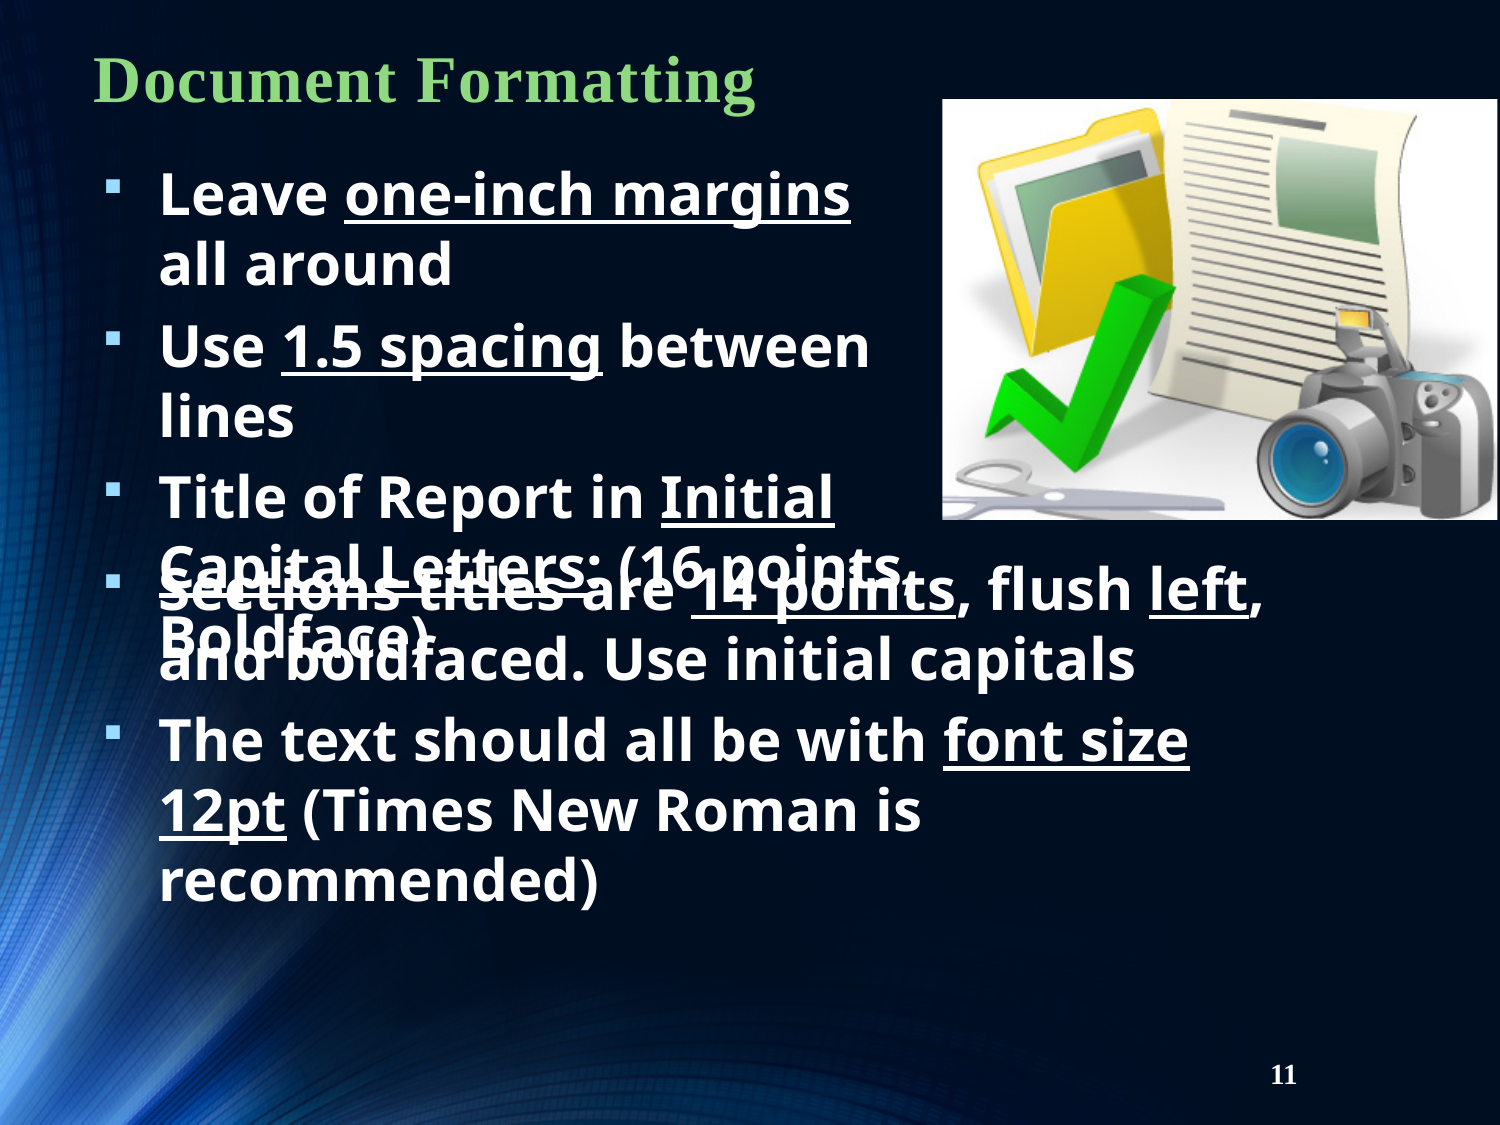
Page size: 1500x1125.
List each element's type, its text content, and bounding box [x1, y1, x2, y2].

text_box Sections titles are 14 points, flush left, and boldfaced. Use initial capitals The text should all be with font size 12pt (Times New Roman is recommended) [87, 544, 1330, 921]
slide_number 11 [1209, 1050, 1313, 1096]
picture [0, 0, 1500, 1125]
text_box Leave one-inch margins all around Use 1.5 spacing between lines Title of Report in Initial Capital Letters: (16 points, Boldface) [87, 149, 943, 544]
text_box Document Formatting [78, 37, 773, 125]
